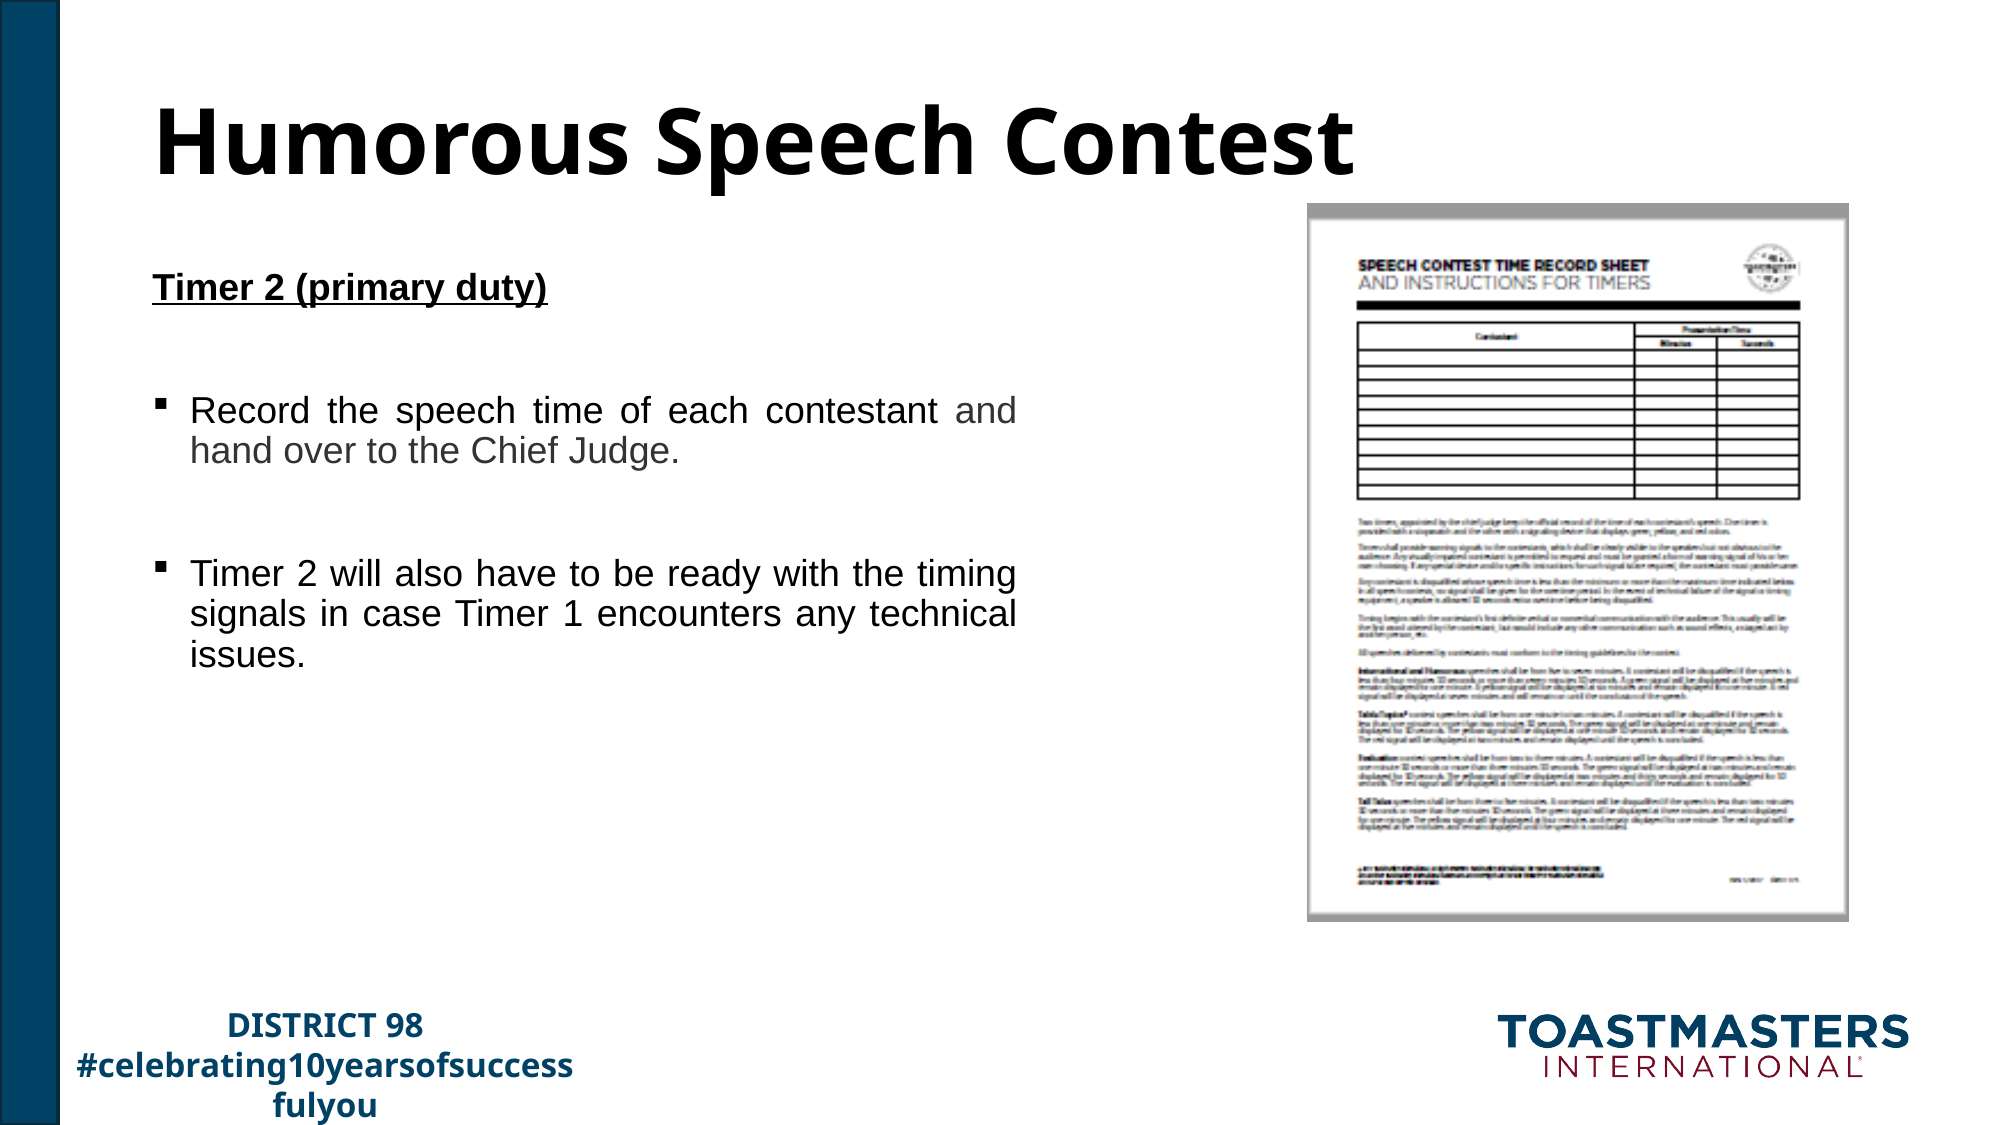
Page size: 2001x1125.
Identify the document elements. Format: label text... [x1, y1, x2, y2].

text_box [0, 0, 60, 1125]
title Humorous Speech Contest [137, 59, 1944, 229]
picture [1306, 203, 2000, 1125]
text_box DISTRICT 98 #celebrating10yearsofsuccessfulyou [57, 996, 593, 1125]
list Timer 2 (primary duty) Record the speech time of each contestant and hand over to the Chief Judge. Timer 2 will also have to be ready with the timing signals in case Timer 1 encounters any technical issues. [137, 260, 1033, 950]
